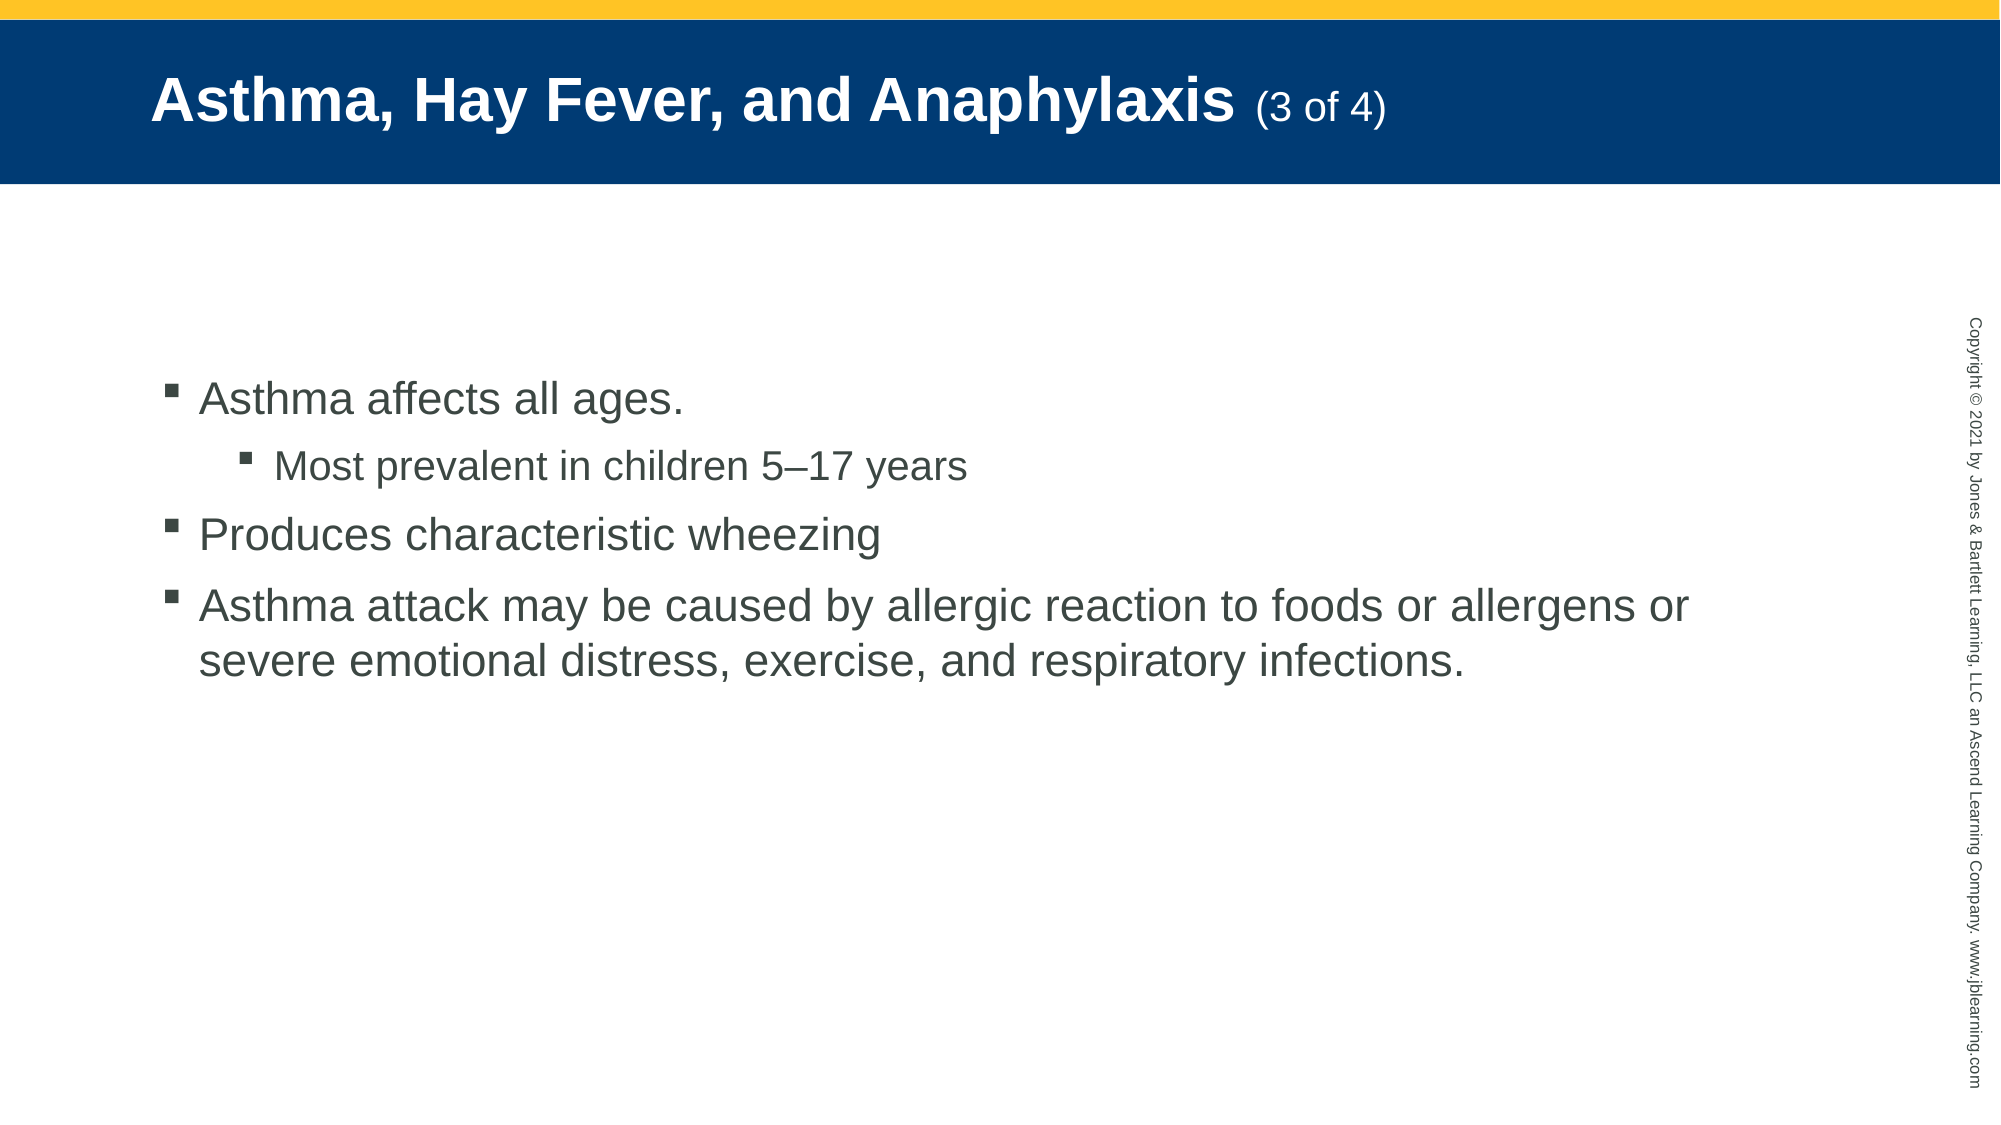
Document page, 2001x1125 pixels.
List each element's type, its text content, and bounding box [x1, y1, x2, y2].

title Asthma, Hay Fever, and Anaphylaxis (3 of 4) [0, 19, 2000, 185]
list Asthma affects all ages. Most prevalent in children 5–17 years Produces characteristic wheezing Asthma attack may be caused by allergic reaction to foods or allergens or severe emotional distress, exercise, and respiratory infections. [146, 361, 1859, 1016]
